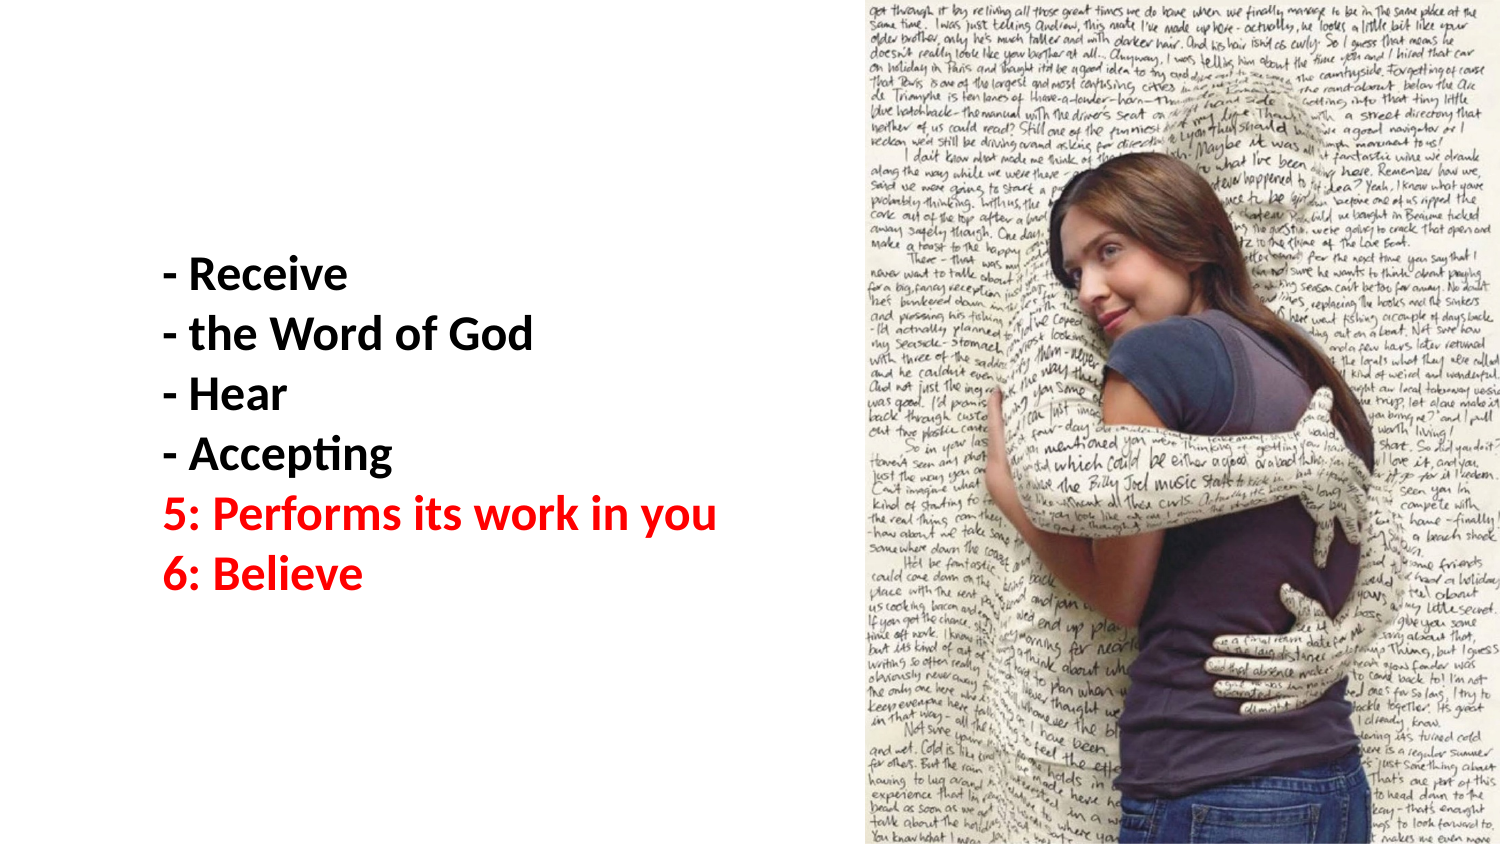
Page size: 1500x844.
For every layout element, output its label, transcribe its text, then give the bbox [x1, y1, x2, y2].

picture [864, 0, 1500, 844]
text_box - Receive - the Word of God - Hear - Accepting 5: Performs its work in you 6: Believe [147, 232, 845, 608]
